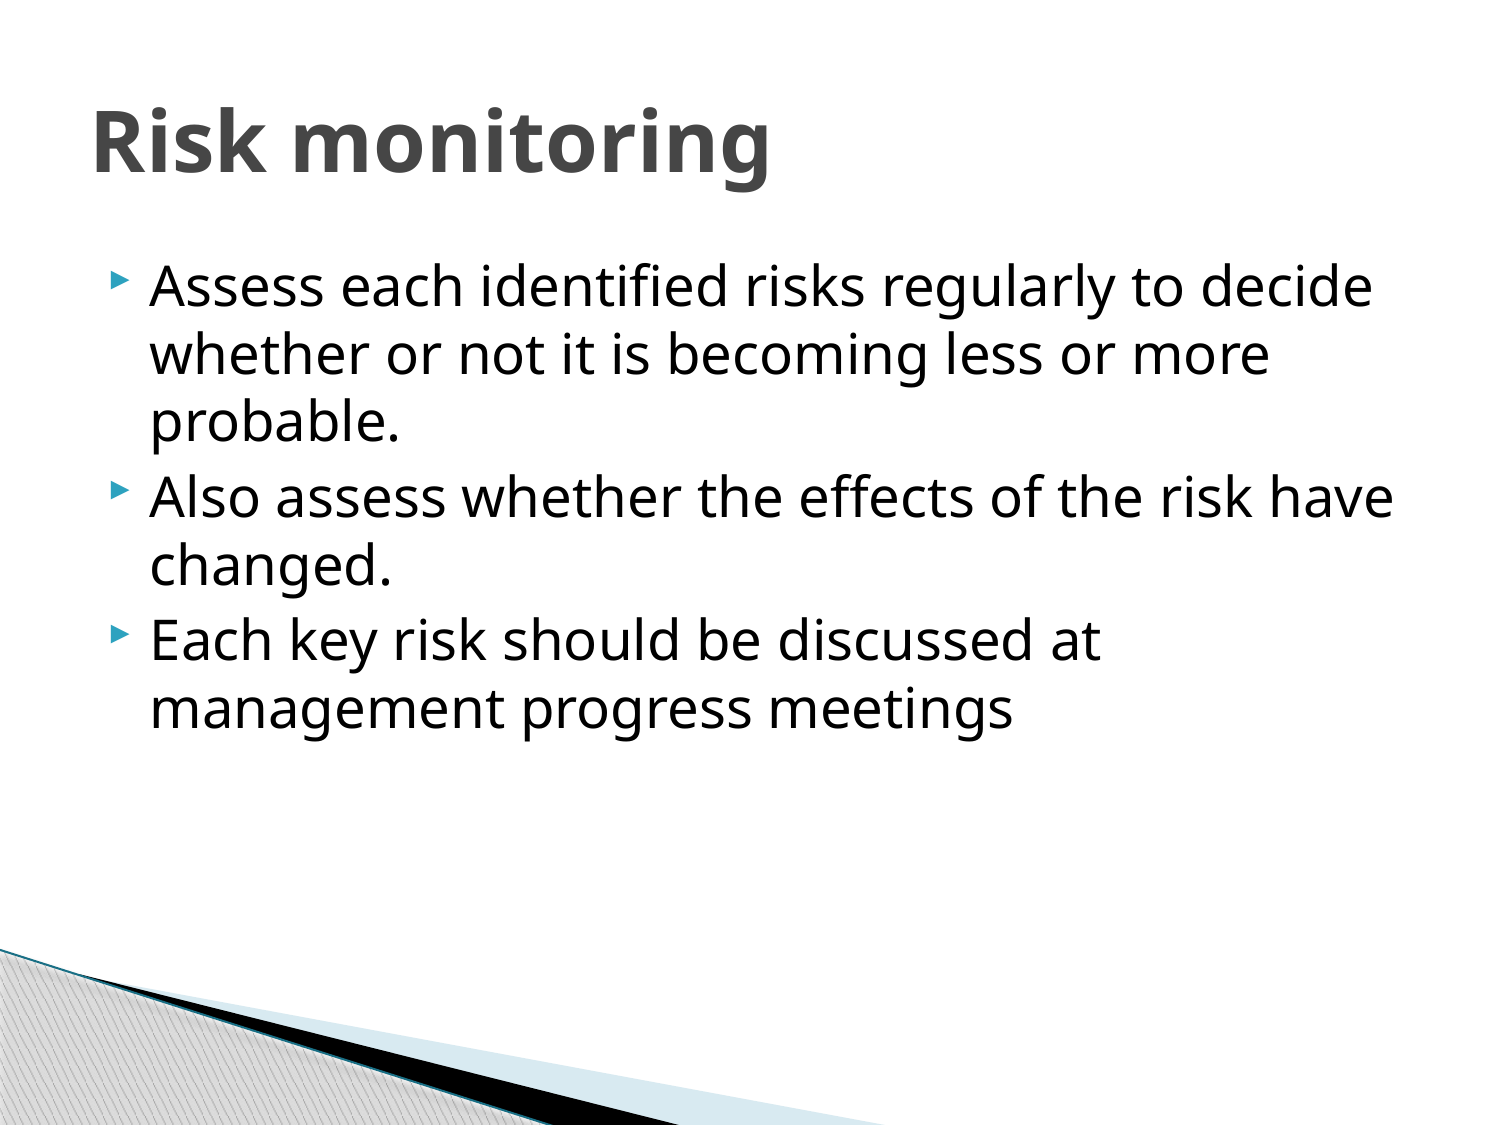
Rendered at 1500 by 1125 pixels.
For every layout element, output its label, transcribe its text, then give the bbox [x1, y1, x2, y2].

list Assess each identified risks regularly to decide whether or not it is becoming less or more probable. Also assess whether the effects of the risk have changed. Each key risk should be discussed at management progress meetings [75, 243, 1425, 986]
title Risk monitoring [75, 45, 1425, 233]
